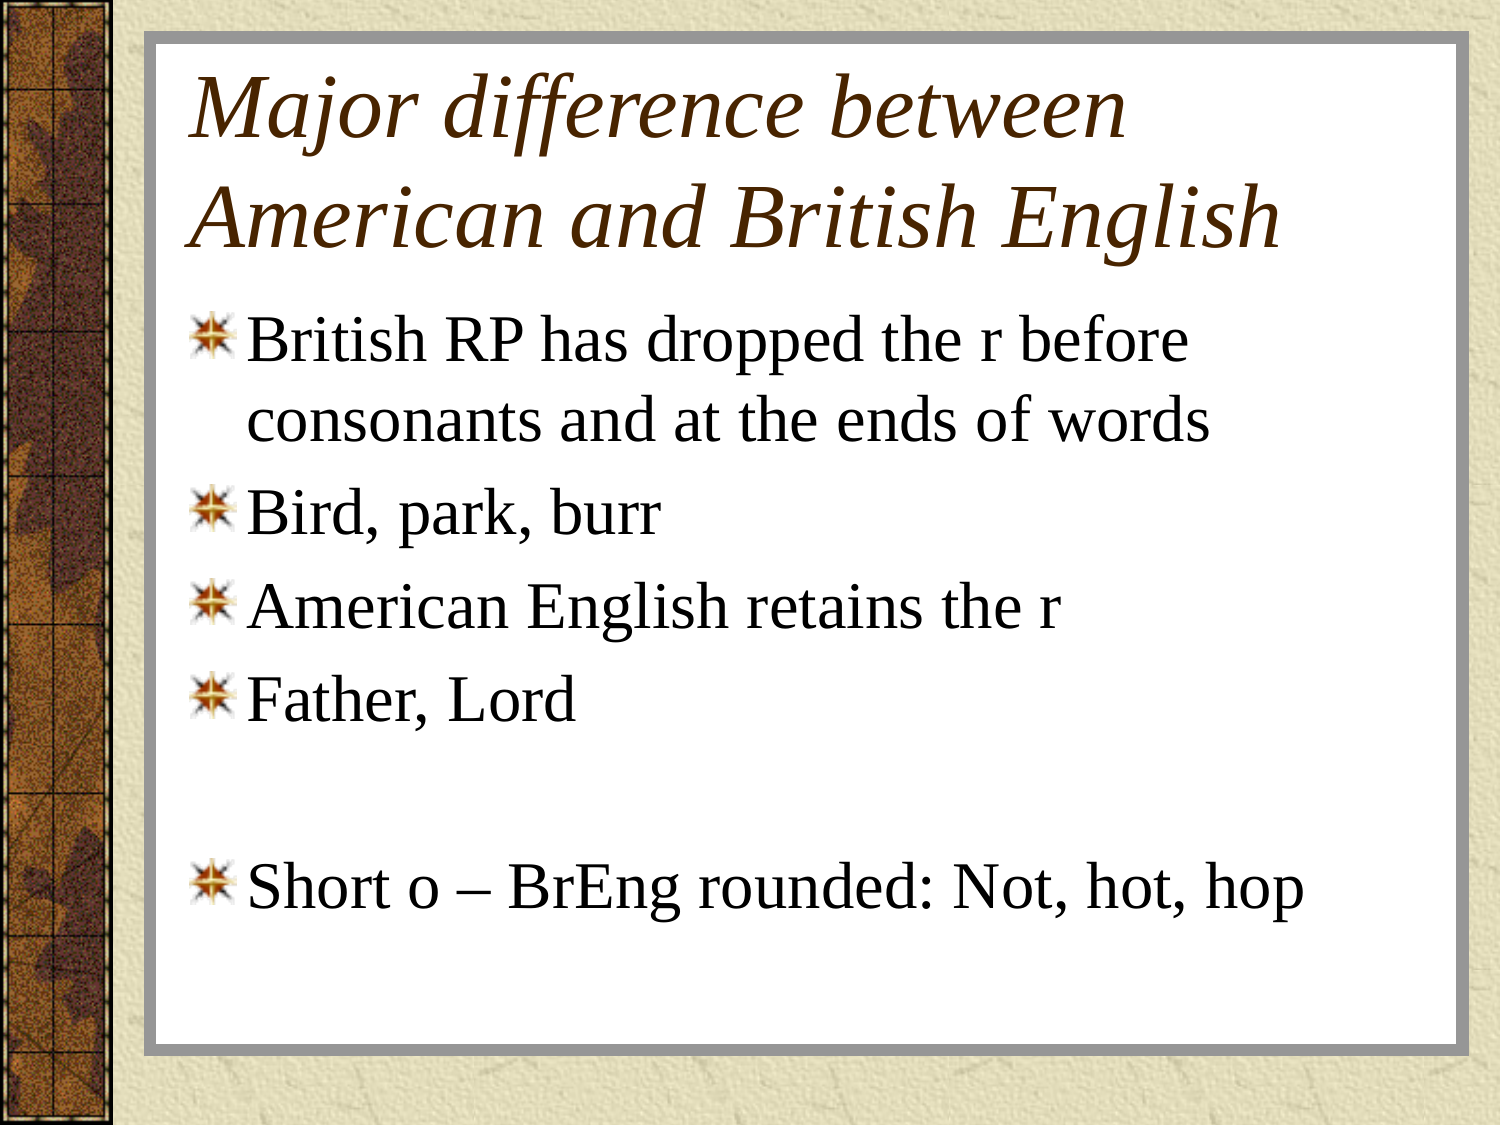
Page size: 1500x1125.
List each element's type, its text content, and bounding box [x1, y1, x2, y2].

list British RP has dropped the r before consonants and at the ends of words Bird, park, burr American English retains the r Father, Lord Short o – BrEng rounded: Not, hot, hop [174, 287, 1450, 963]
title Major difference between American and British English [174, 62, 1450, 250]
picture [0, 0, 1500, 1125]
